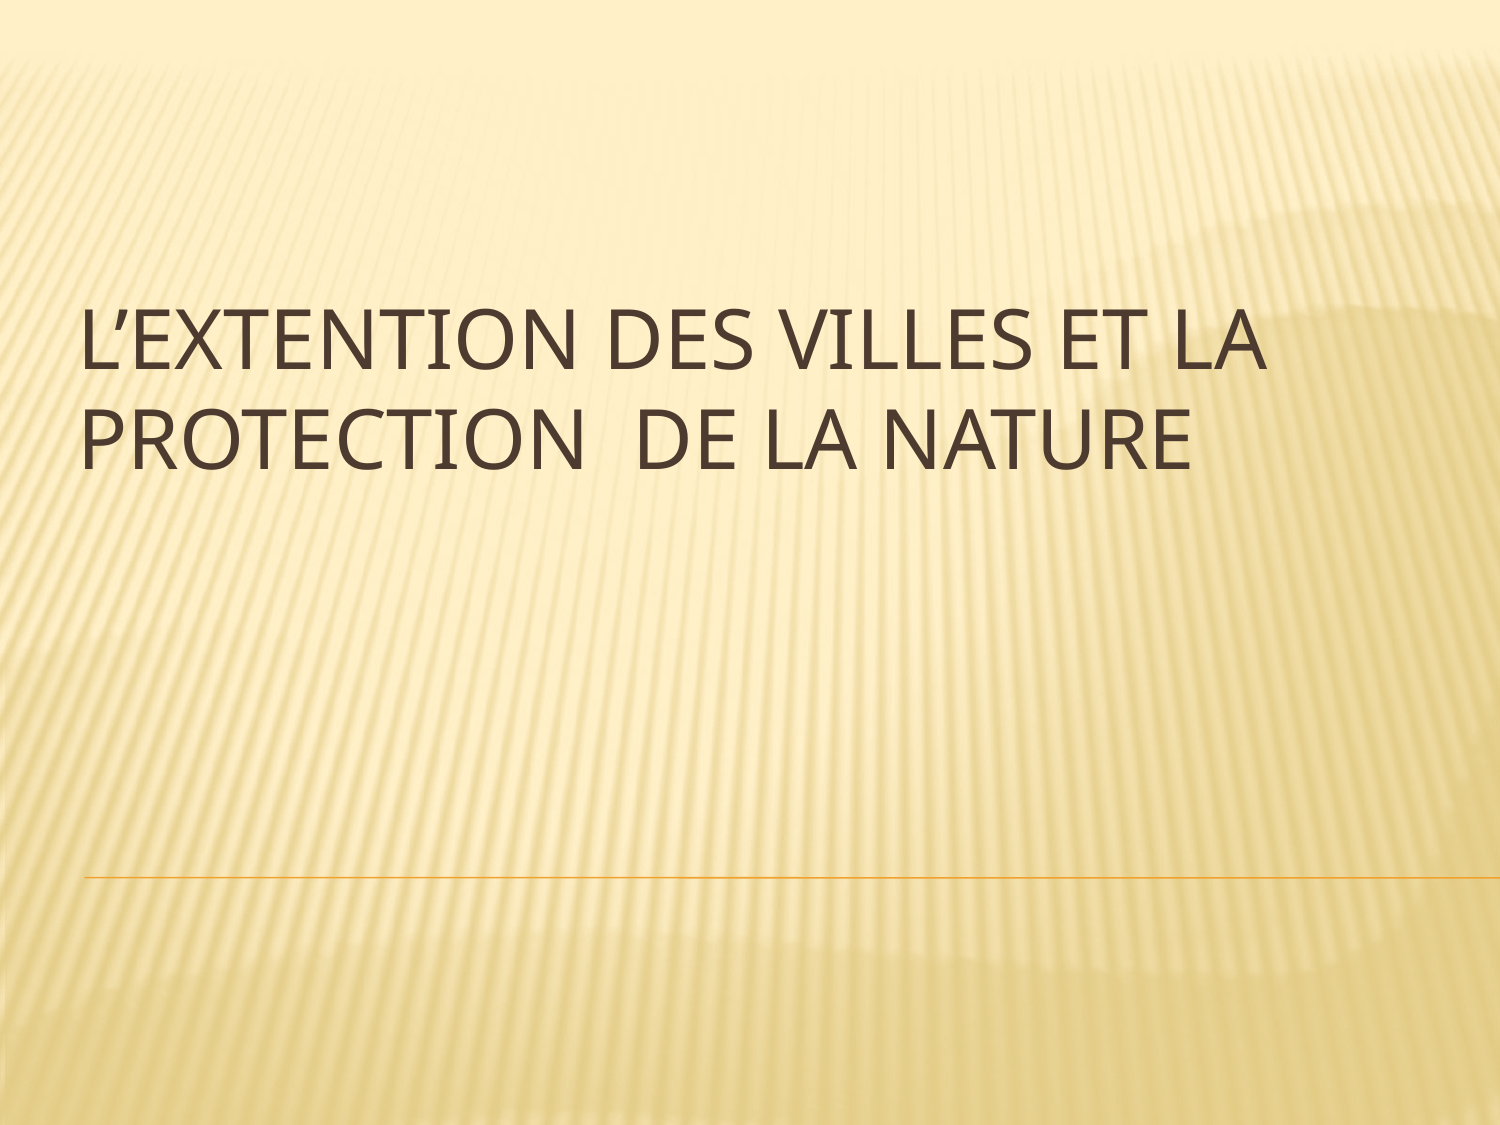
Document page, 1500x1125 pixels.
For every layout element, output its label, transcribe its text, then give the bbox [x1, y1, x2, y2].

title L’EXTENTION DES VILLES ET LA PROTECTION DE LA NATURE [62, 317, 1450, 610]
subtitle [62, 117, 1450, 317]
